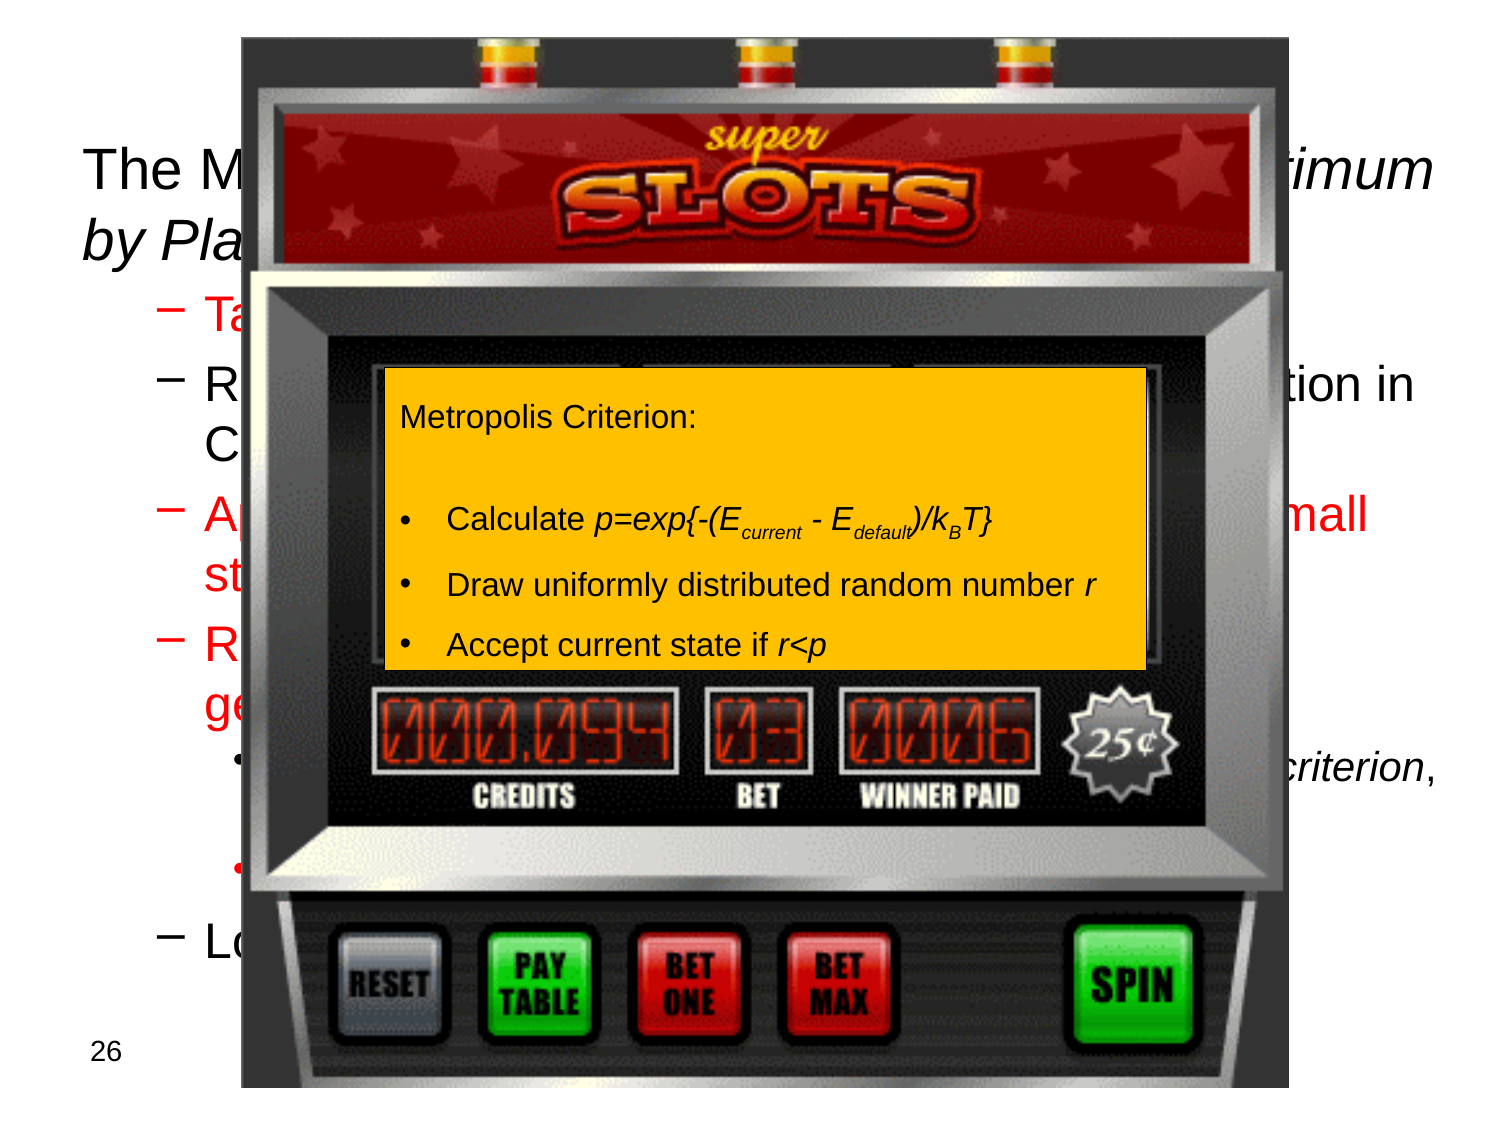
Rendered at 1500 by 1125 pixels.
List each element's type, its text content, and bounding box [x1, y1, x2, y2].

list The Monte Carlo Approach: win an Energy Optimum by Playing Dice! Take a random geometry Randomly choose a torsional axis, or some direction in Cartesian space Apply a Random rotation around that axis, or a small step in the chosen Cartesian direction Recalculate the energy of the thereof resulting geometry If lower – or, at least, not too (!) high by the Metropolis criterion, accept: make new conformer new “default” geometry” Otherwise, reject – restore ancient geometry Loop until no further energy drop is observed [67, 124, 236, 1001]
slide_number 26 [74, 1024, 426, 1103]
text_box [241, 37, 1290, 1088]
list The Monte Carlo Approach: win an Energy Optimum by Playing Dice! Take a random geometry Randomly choose a torsional axis, or some direction in Cartesian space Apply a Random rotation around that axis, or a small step in the chosen Cartesian direction Recalculate the energy of the thereof resulting geometry If lower – or, at least, not too (!) high by the Metropolis criterion, accept: make new conformer new “default” geometry” Otherwise, reject – restore ancient geometry Loop until no further energy drop is observed [1293, 124, 1463, 1001]
